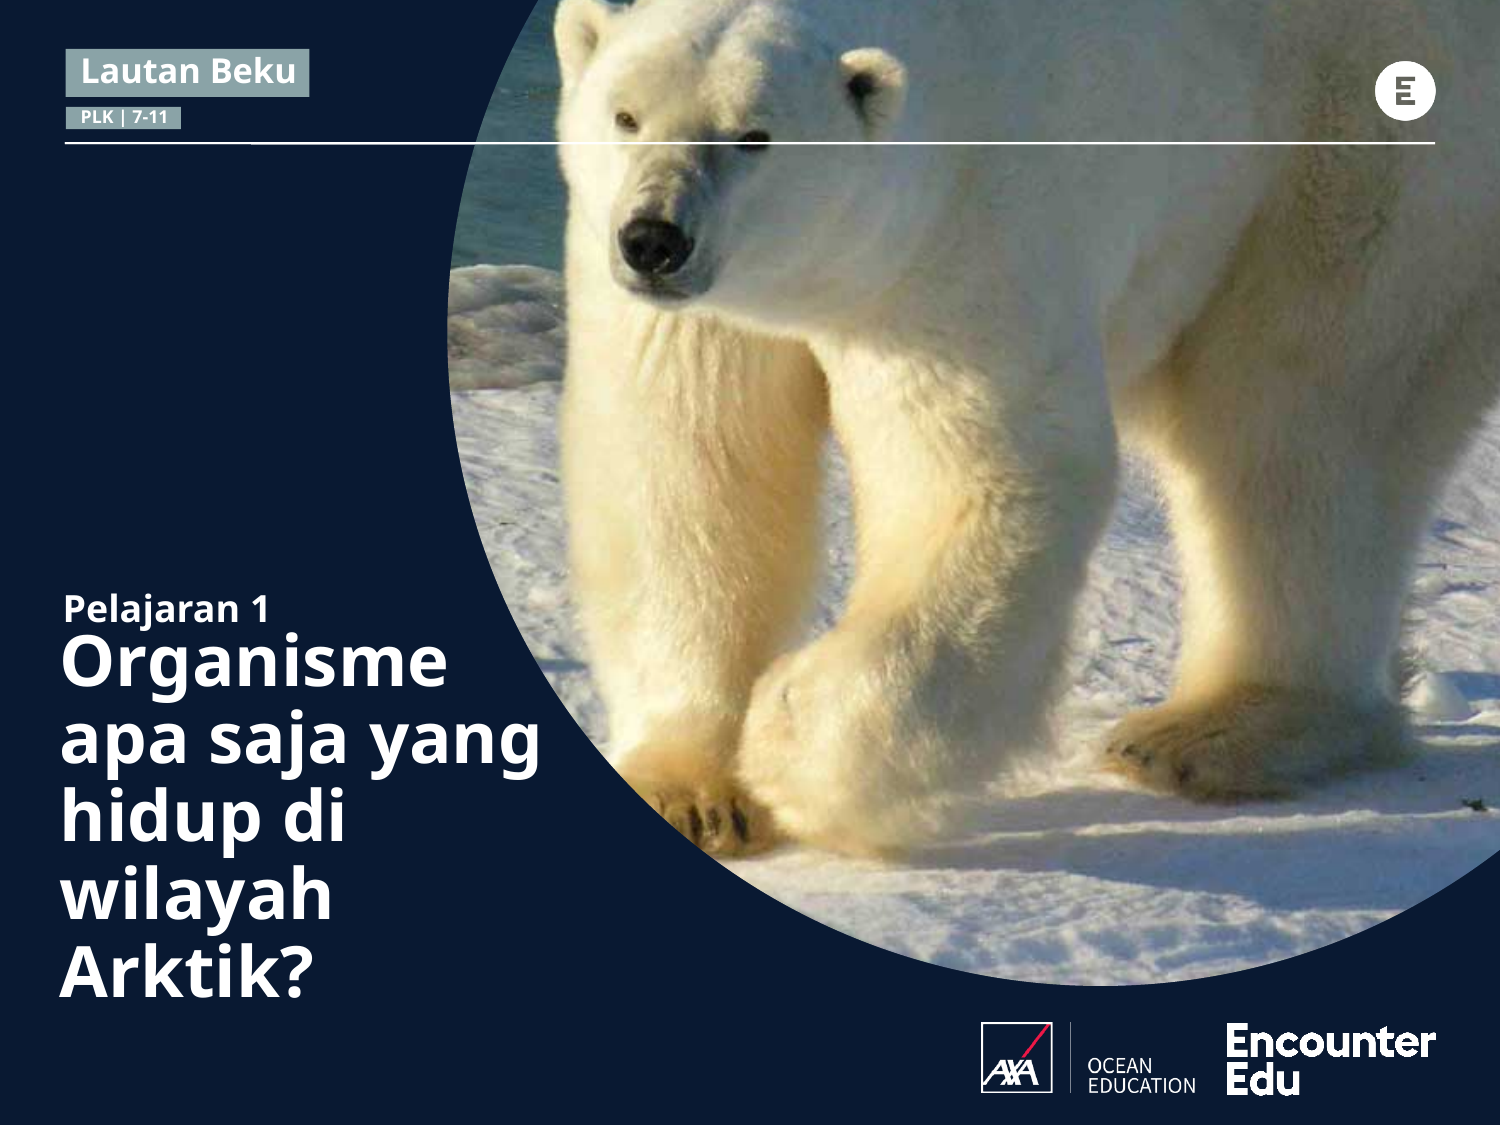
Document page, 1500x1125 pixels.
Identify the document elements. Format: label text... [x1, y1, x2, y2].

text_box [447, 0, 1500, 986]
picture [1373, 58, 1437, 123]
list Pelajaran 1 [54, 582, 445, 614]
picture [981, 1021, 1195, 1093]
list Organisme apa saja yang hidup di wilayah Arktik? [51, 614, 606, 962]
picture [1222, 1020, 1443, 1097]
list Lautan Beku [65, 48, 310, 98]
list PLK | 7-11 [65, 106, 182, 130]
